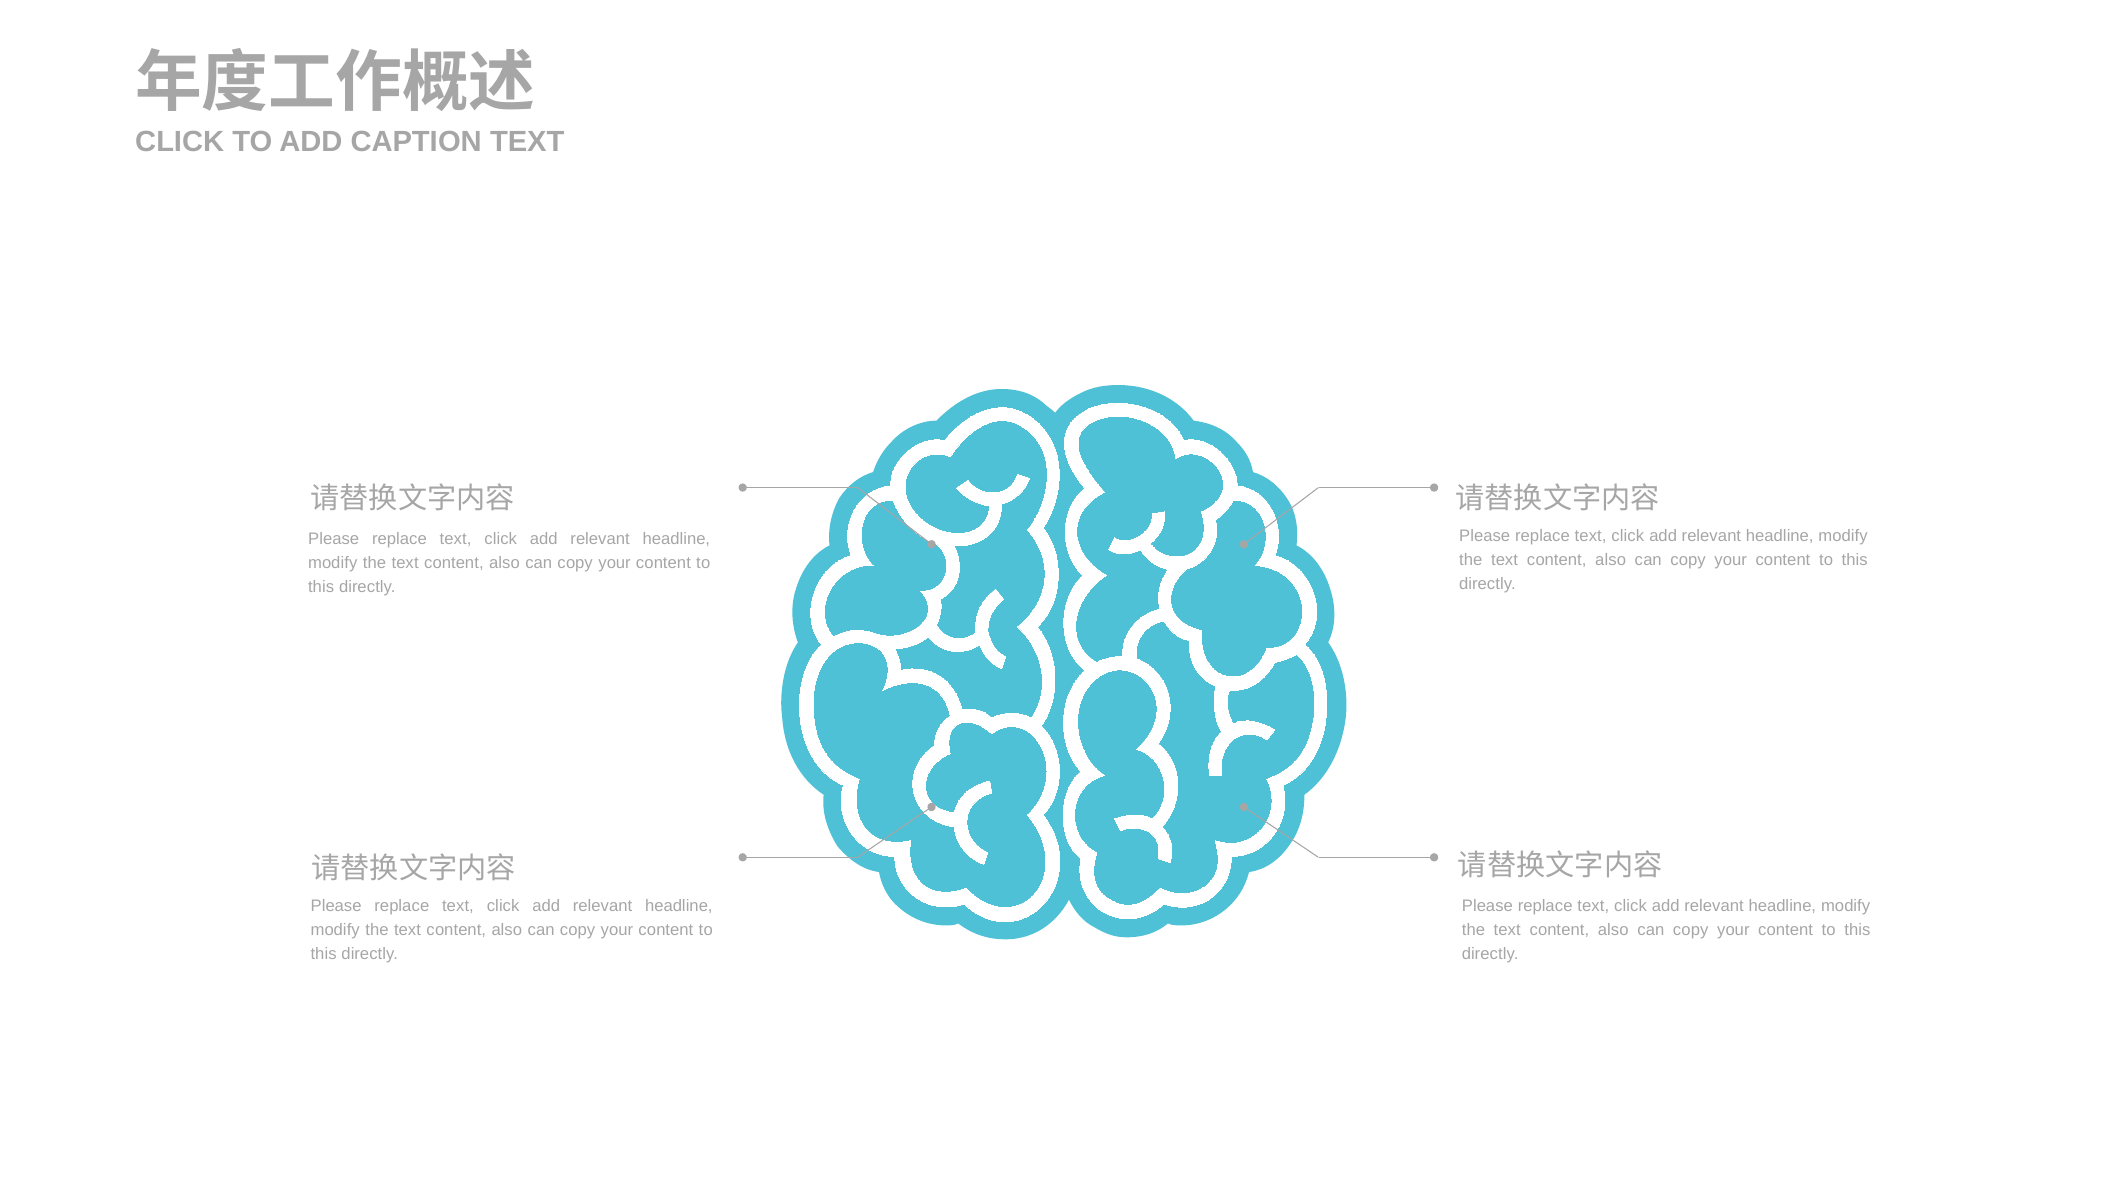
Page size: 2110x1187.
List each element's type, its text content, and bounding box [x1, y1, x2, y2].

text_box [1243, 806, 1435, 858]
text_box 年度工作概述 [135, 38, 596, 119]
text_box CLICK TO ADD CAPTION TEXT [135, 122, 596, 158]
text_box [742, 806, 932, 858]
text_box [742, 487, 932, 545]
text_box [780, 385, 1348, 958]
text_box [293, 834, 731, 995]
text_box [290, 463, 729, 623]
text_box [1243, 487, 1435, 545]
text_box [1440, 830, 1889, 989]
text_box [1438, 463, 1886, 623]
